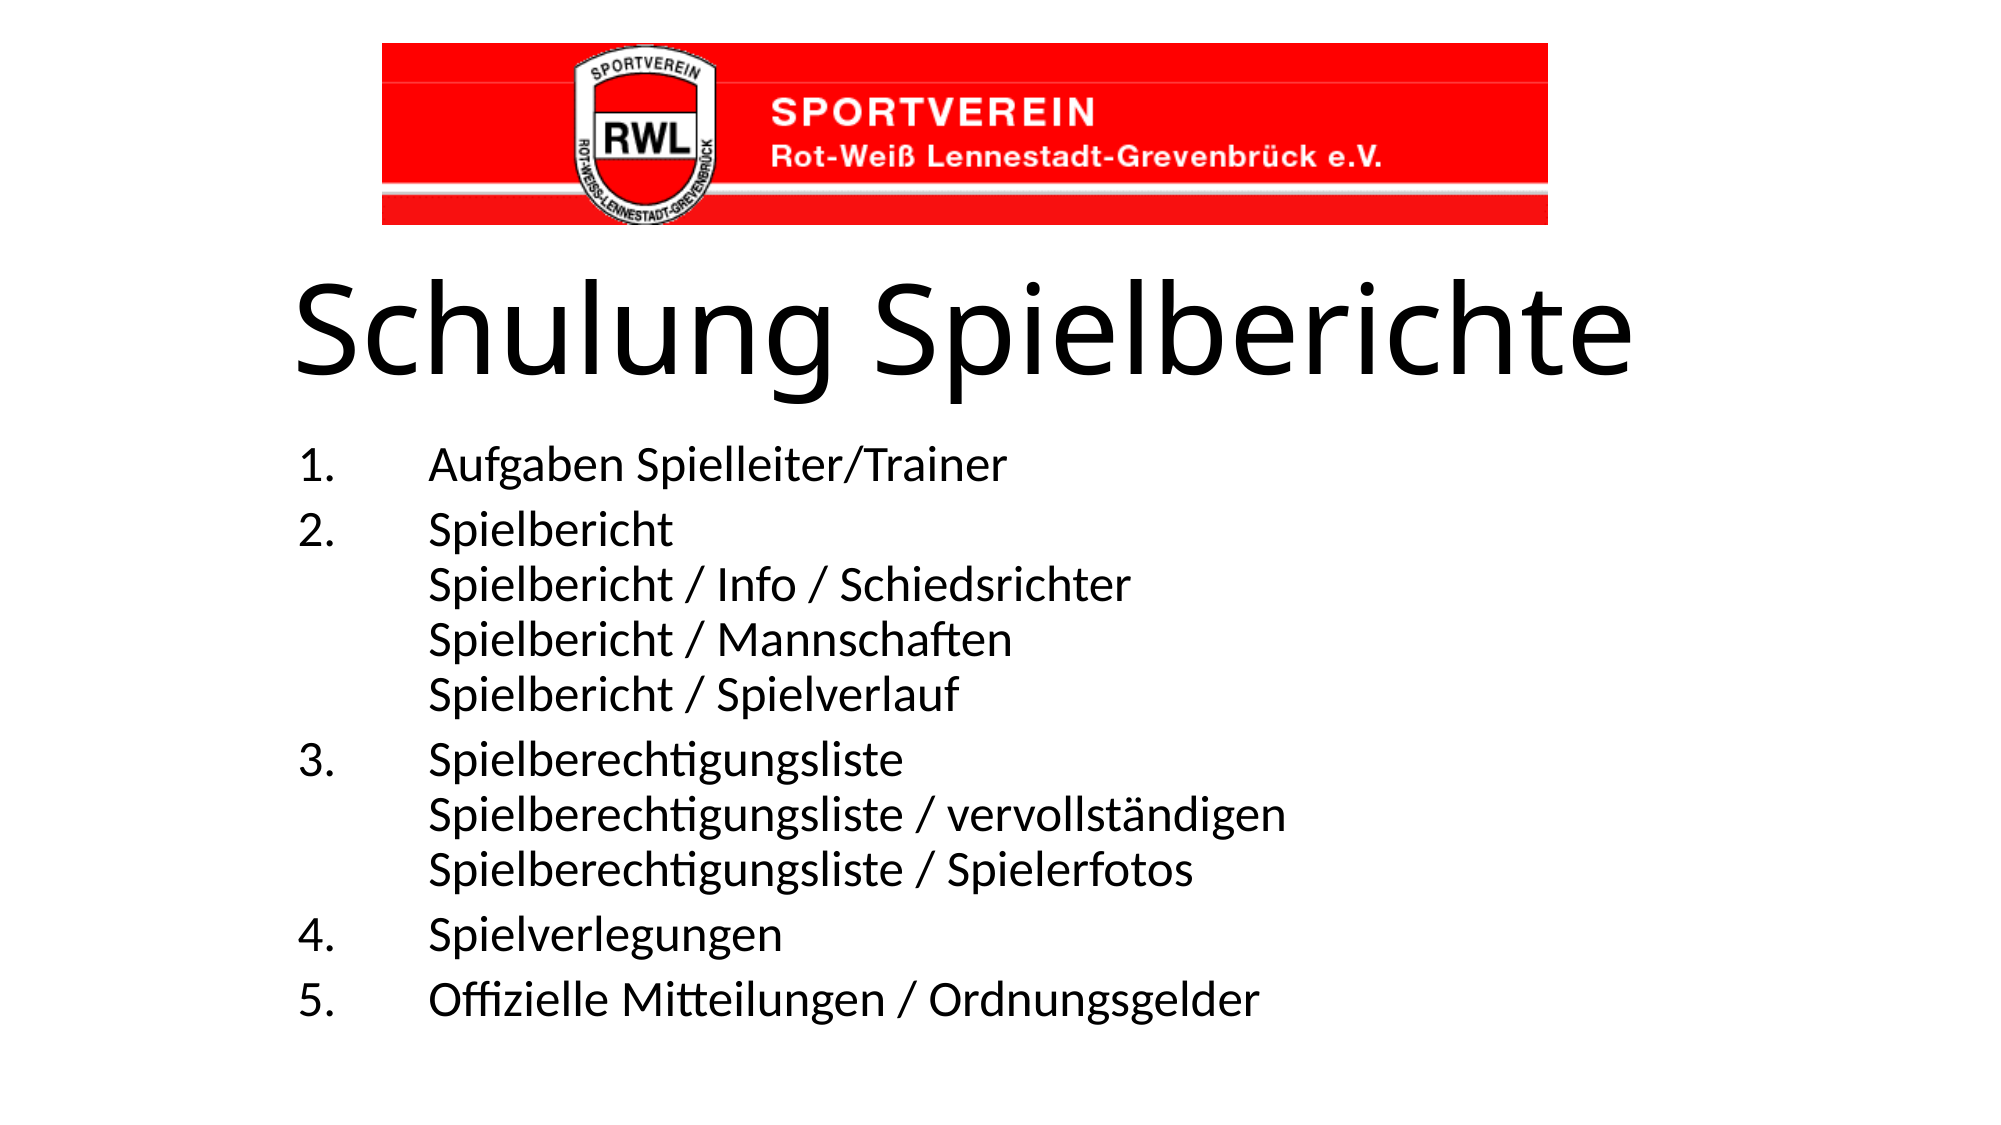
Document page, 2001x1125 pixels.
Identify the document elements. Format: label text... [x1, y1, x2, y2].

picture [382, 43, 1548, 225]
subtitle Aufgaben Spielleiter/Trainer Spielbericht Spielbericht / Info / Schiedsrichter Spielbericht / Mannschaften Spielbericht / Spielverlauf Spielberechtigungsliste Spielberechtigungsliste / vervollständigen Spielberechtigungsliste / Spielerfotos Spielverlegungen Offizielle Mitteilungen / Ordnungsgelder [282, 430, 1595, 1101]
title Schulung Spielberichte [215, 246, 1715, 410]
